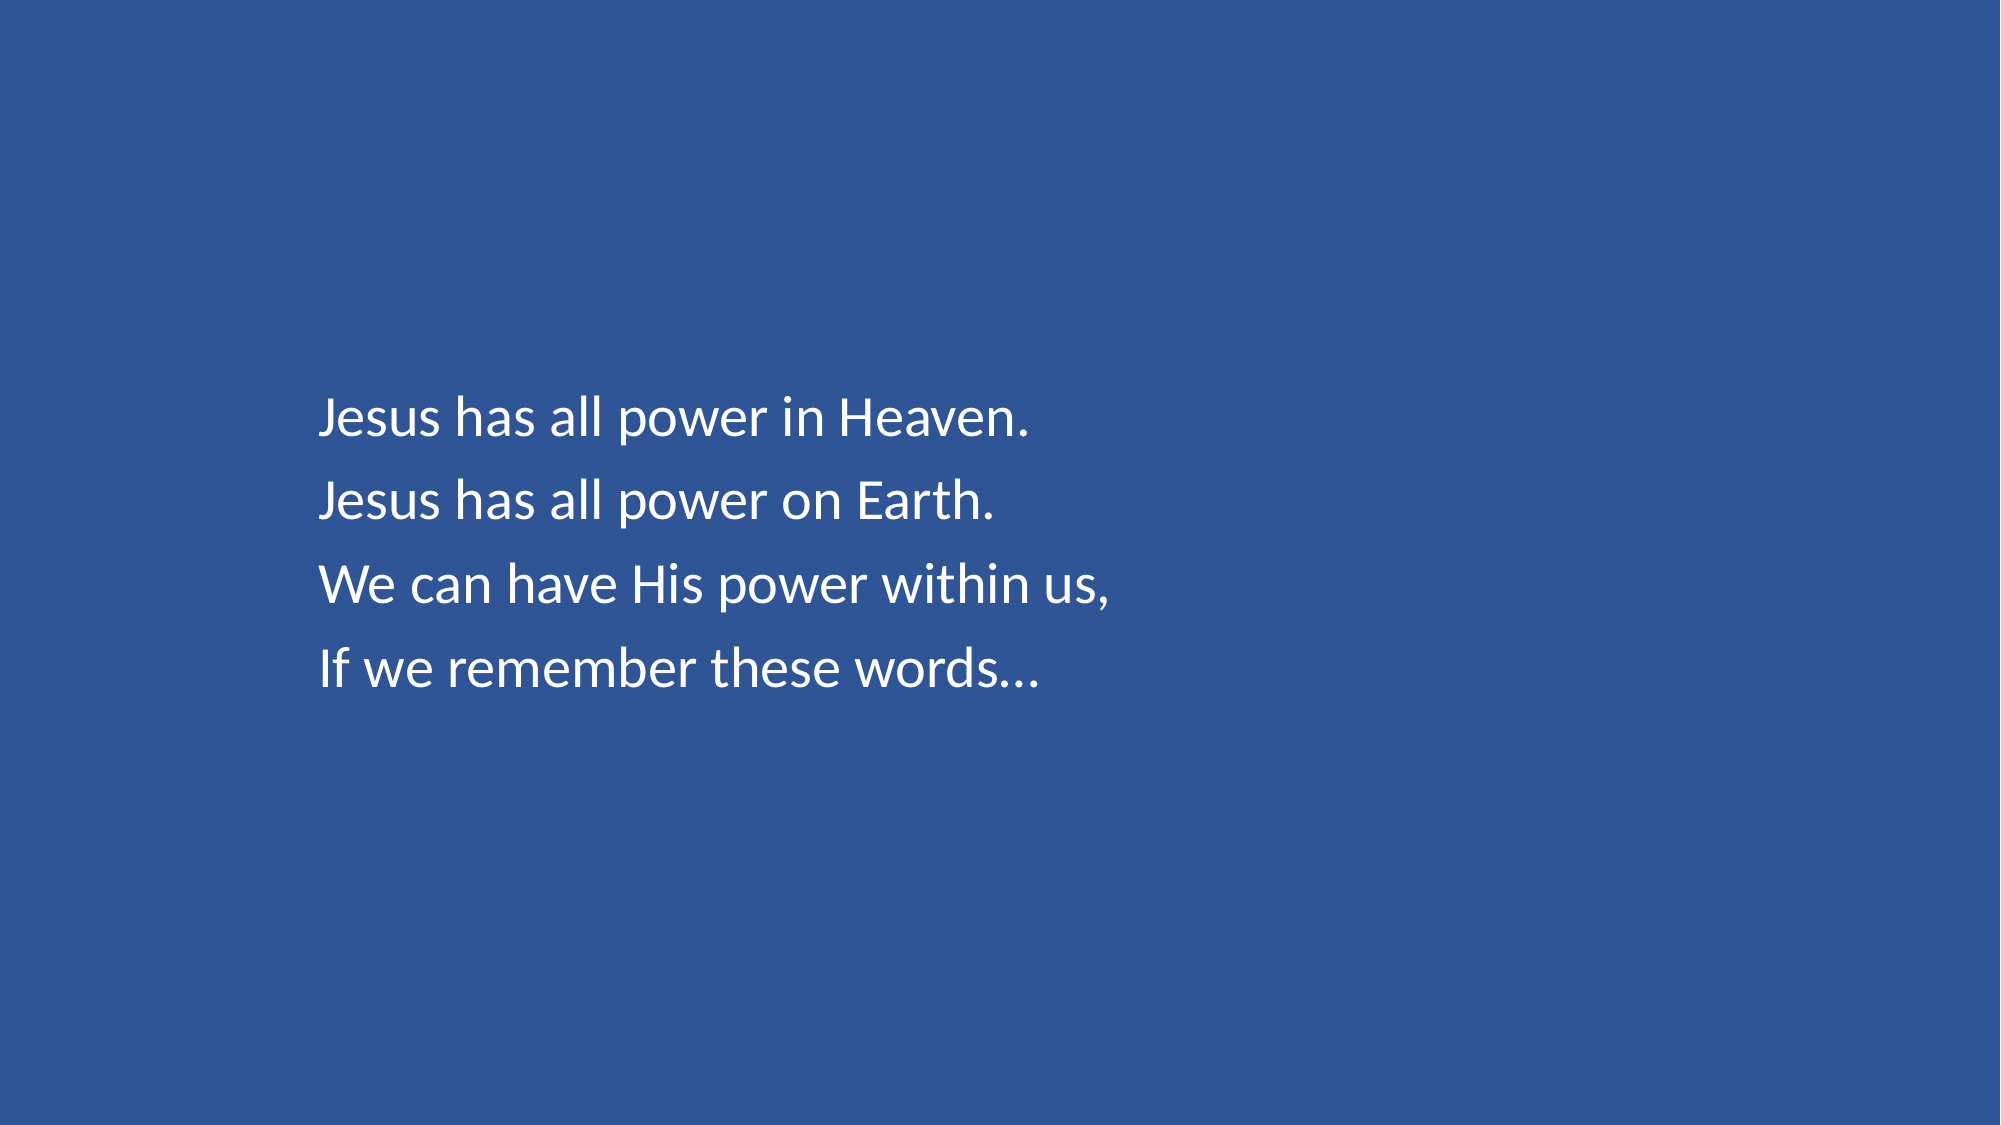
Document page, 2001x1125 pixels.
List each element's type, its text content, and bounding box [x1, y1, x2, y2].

list Jesus has all power in Heaven. Jesus has all power on Earth. We can have His power within us, If we remember these words… [303, 378, 1704, 747]
